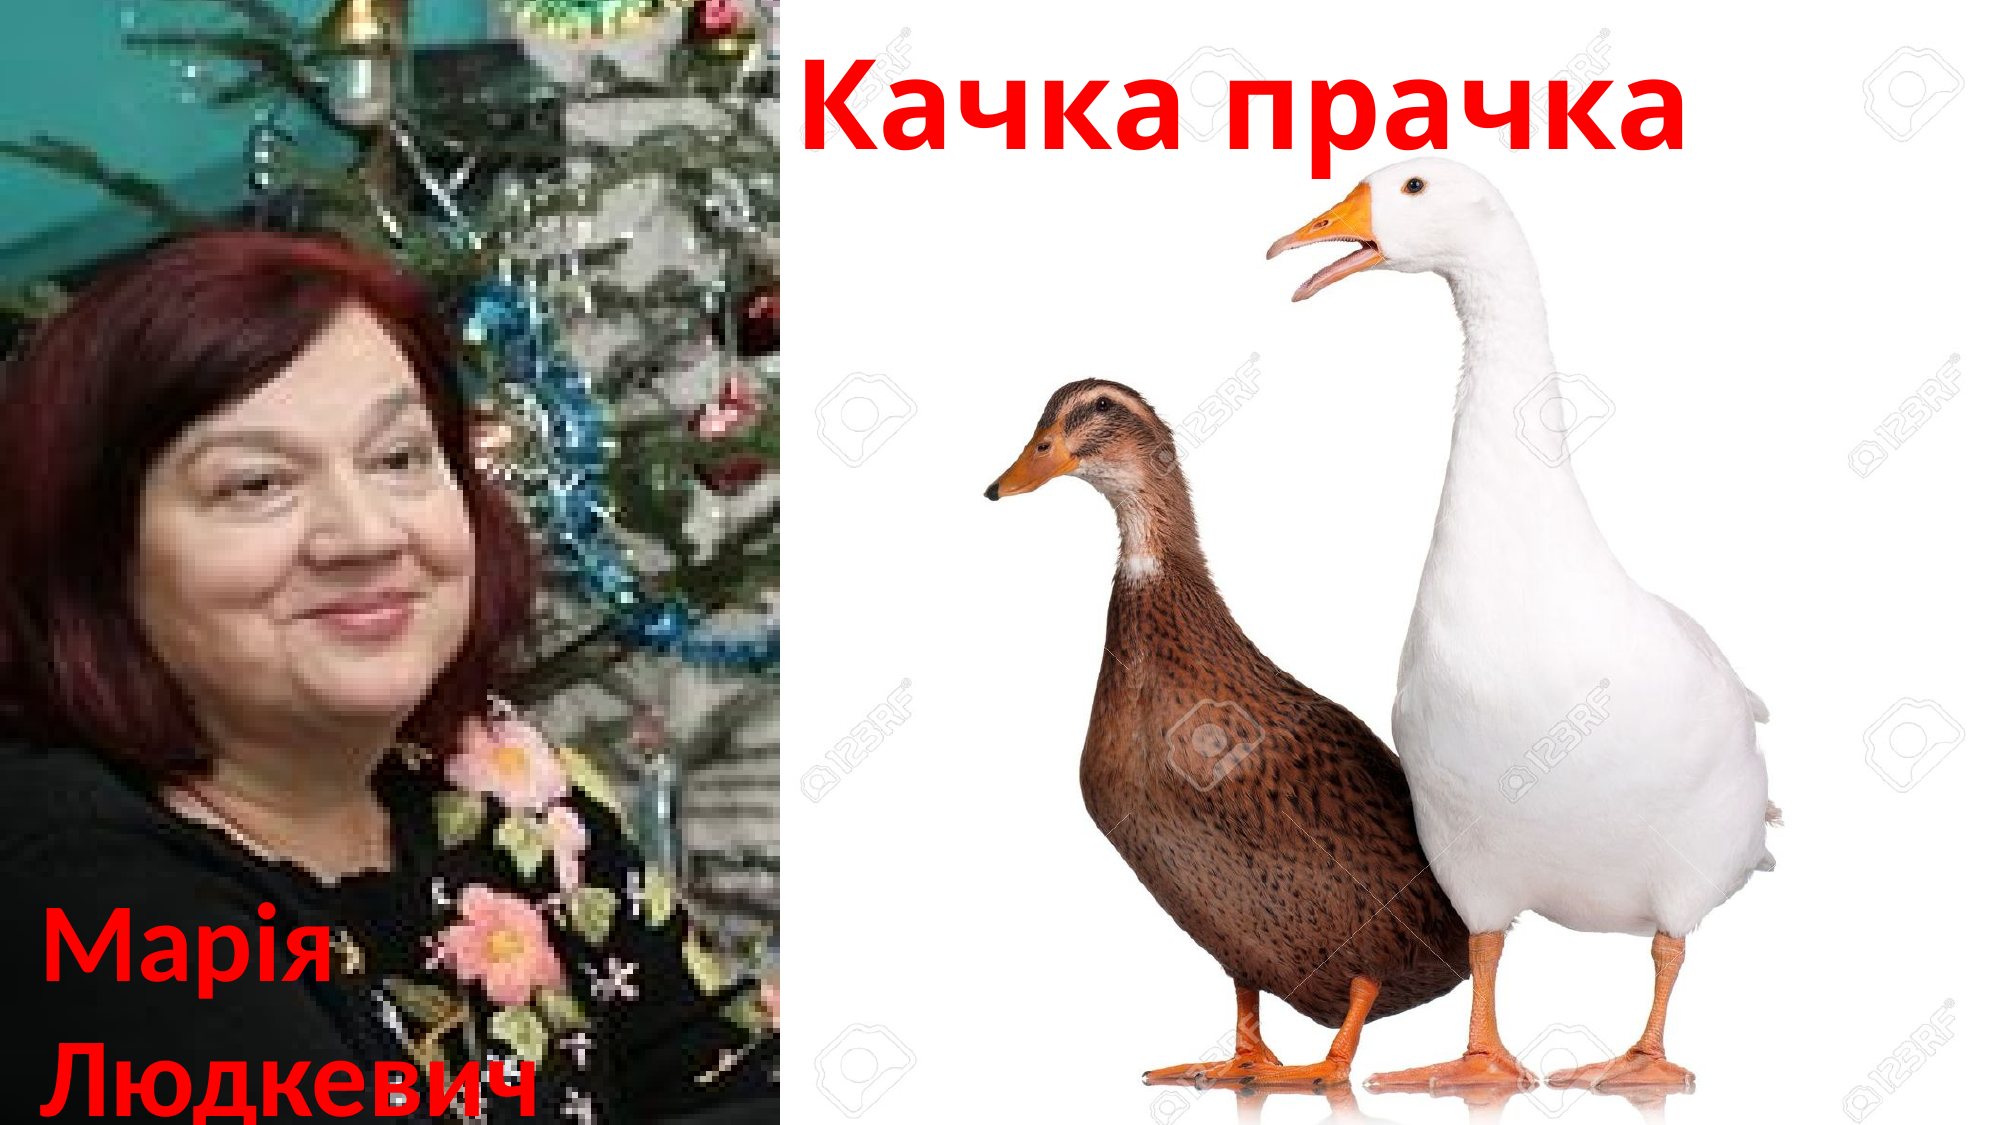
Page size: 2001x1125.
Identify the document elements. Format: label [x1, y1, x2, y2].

list [0, 0, 780, 1125]
picture [780, 0, 2000, 1125]
